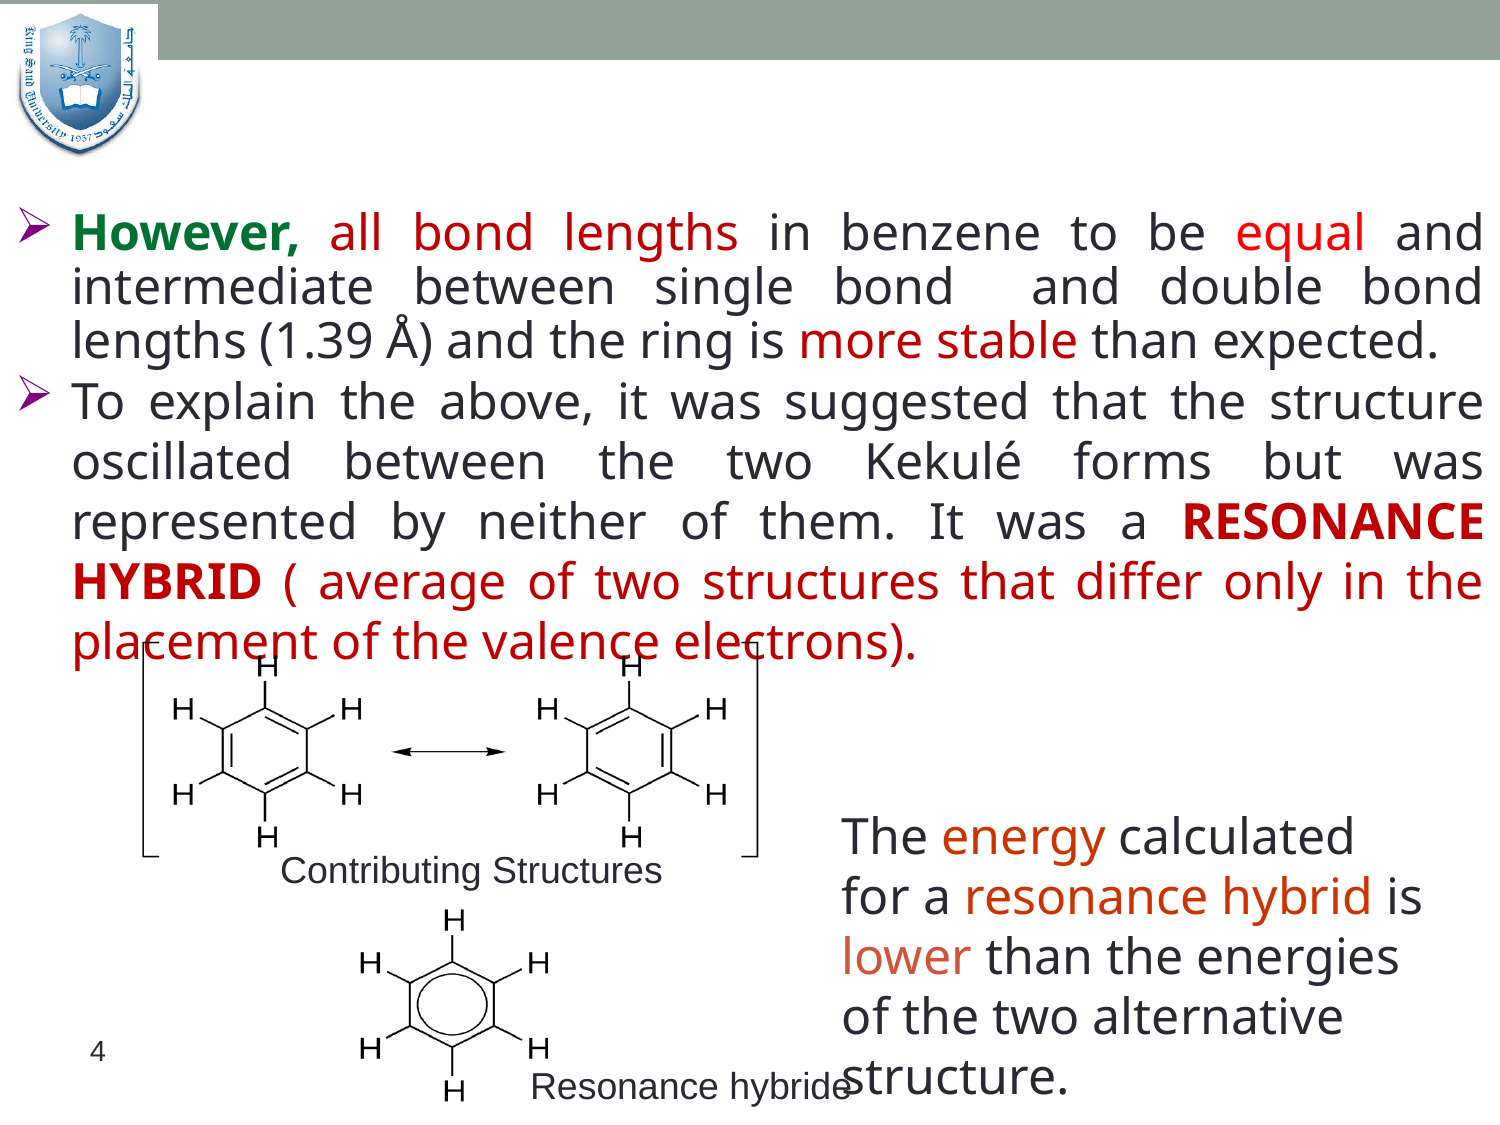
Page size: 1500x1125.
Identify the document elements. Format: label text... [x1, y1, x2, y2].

picture [137, 637, 763, 1102]
picture [0, 4, 159, 163]
text_box However, all bond lengths in benzene to be equal and intermediate between single bond and double bond lengths (1.39 Å) and the ring is more stable than expected. To explain the above, it was suggested that the structure oscillated between the two Kekulé forms but was represented by neither of them. It was a RESONANCE HYBRID ( average of two structures that differ only in the placement of the valence electrons). [0, 200, 1500, 688]
text_box Resonance hybride [515, 1054, 867, 1114]
text_box The energy calculated for a resonance hybrid is lower than the energies of the two alternative structure. [827, 796, 1453, 1112]
text_box 4 [75, 1024, 134, 1103]
